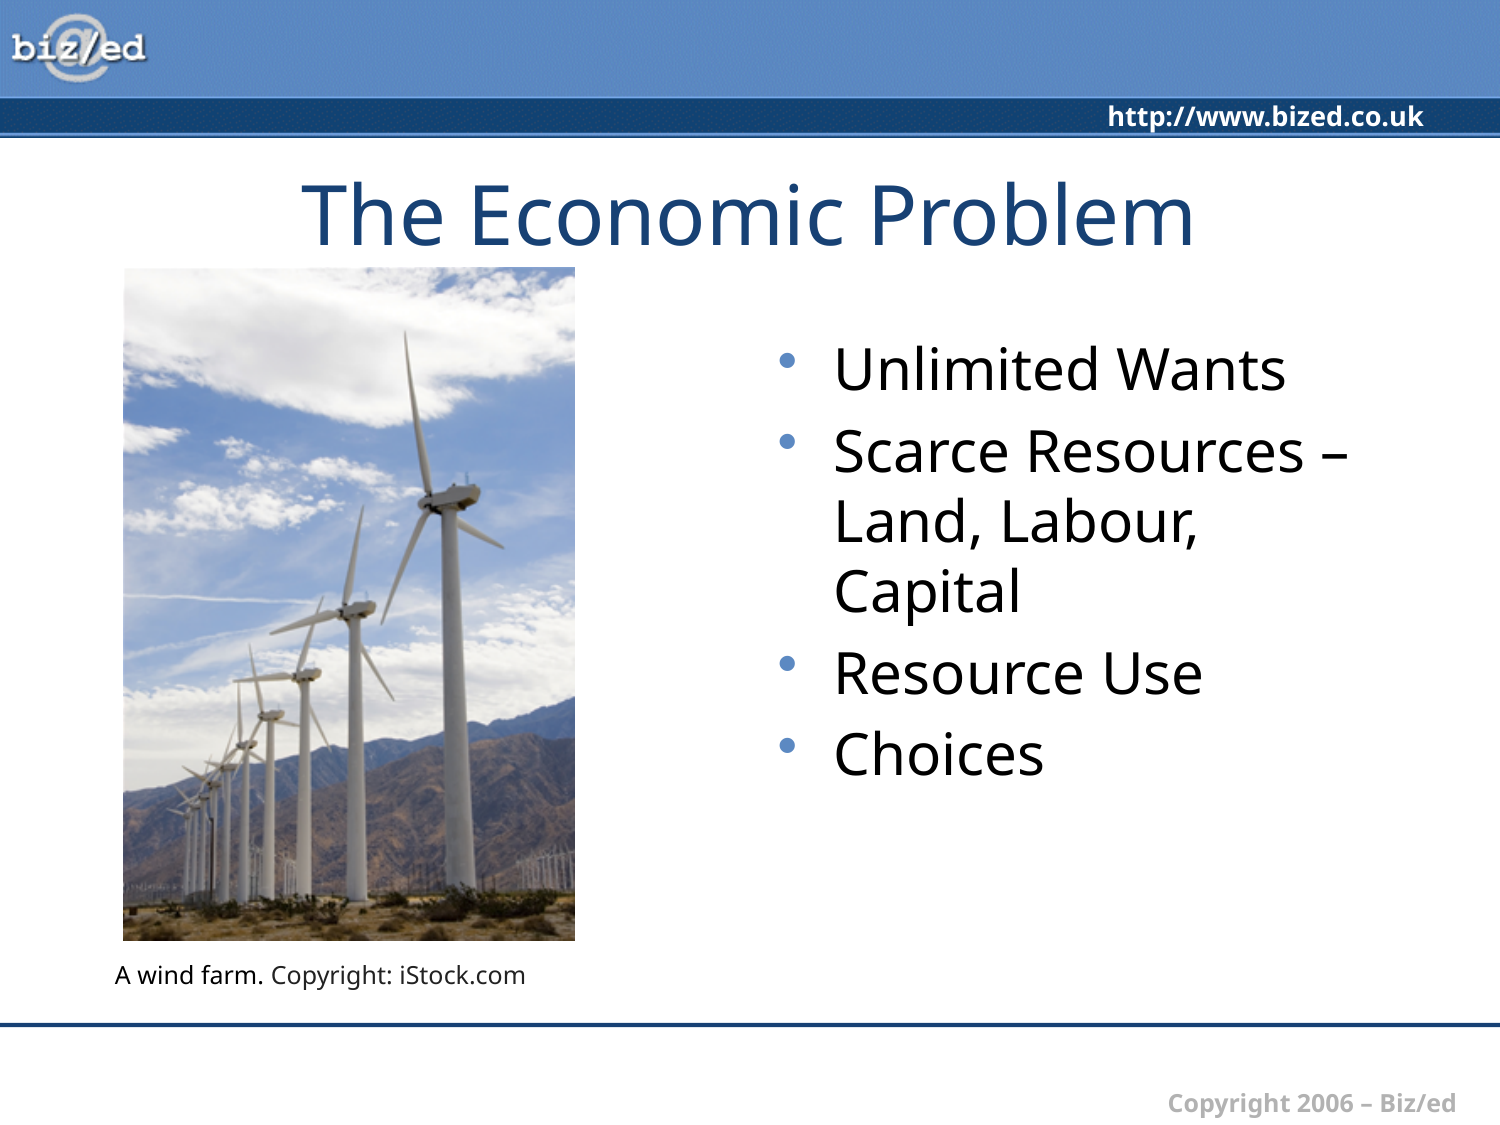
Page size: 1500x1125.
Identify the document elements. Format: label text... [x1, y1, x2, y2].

picture [0, 0, 1500, 138]
text_box A wind farm. Copyright: iStock.com [100, 952, 678, 997]
list Unlimited Wants Scarce Resources – Land, Labour, Capital Resource Use Choices [762, 324, 1388, 1001]
title The Economic Problem [112, 149, 1388, 276]
picture [123, 266, 575, 941]
